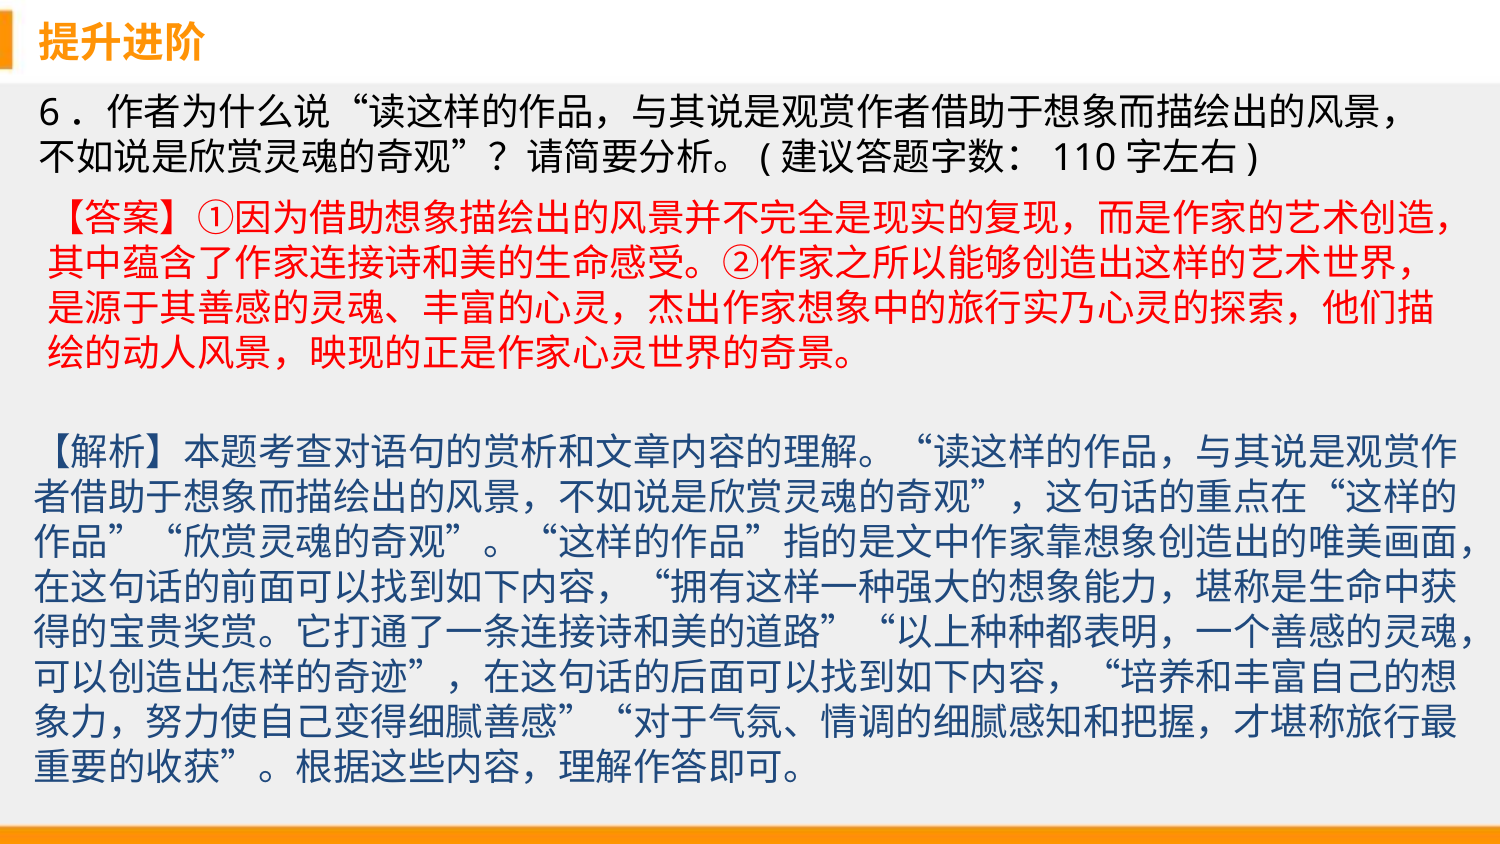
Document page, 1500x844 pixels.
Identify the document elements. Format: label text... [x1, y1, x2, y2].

text_box 提升进阶 [23, 1, 804, 81]
text_box 【解析】本题考查对语句的赏析和文章内容的理解。“读这样的作品，与其说是观赏作者借助于想象而描绘出的风景，不如说是欣赏灵魂的奇观”，这句话的重点在“这样的作品”“欣赏灵魂的奇观”。“这样的作品”指的是文中作家靠想象创造出的唯美画面，在这句话的前面可以找到如下内容，“拥有这样一种强大的想象能力，堪称是生命中获得的宝贵奖赏。它打通了一条连接诗和美的道路”“以上种种都表明，一个善感的灵魂，可以创造出怎样的奇迹”，在这句话的后面可以找到如下内容，“培养和丰富自己的想象力，努力使自己变得细腻善感”“对于气氛、情调的细腻感知和把握，才堪称旅行最重要的收获”。根据这些内容，理解作答即可。 [18, 375, 1480, 796]
picture [0, 0, 1500, 844]
text_box 6．作者为什么说“读这样的作品，与其说是观赏作者借助于想象而描绘出的风景，不如说是欣赏灵魂的奇观”？请简要分析。(建议答题字数：110字左右) [23, 80, 1418, 186]
text_box 【答案】①因为借助想象描绘出的风景并不完全是现实的复现，而是作家的艺术创造，其中蕴含了作家连接诗和美的生命感受。②作家之所以能够创造出这样的艺术世界，是源于其善感的灵魂、丰富的心灵，杰出作家想象中的旅行实乃心灵的探索，他们描绘的动人风景，映现的正是作家心灵世界的奇景。 [32, 186, 1451, 427]
